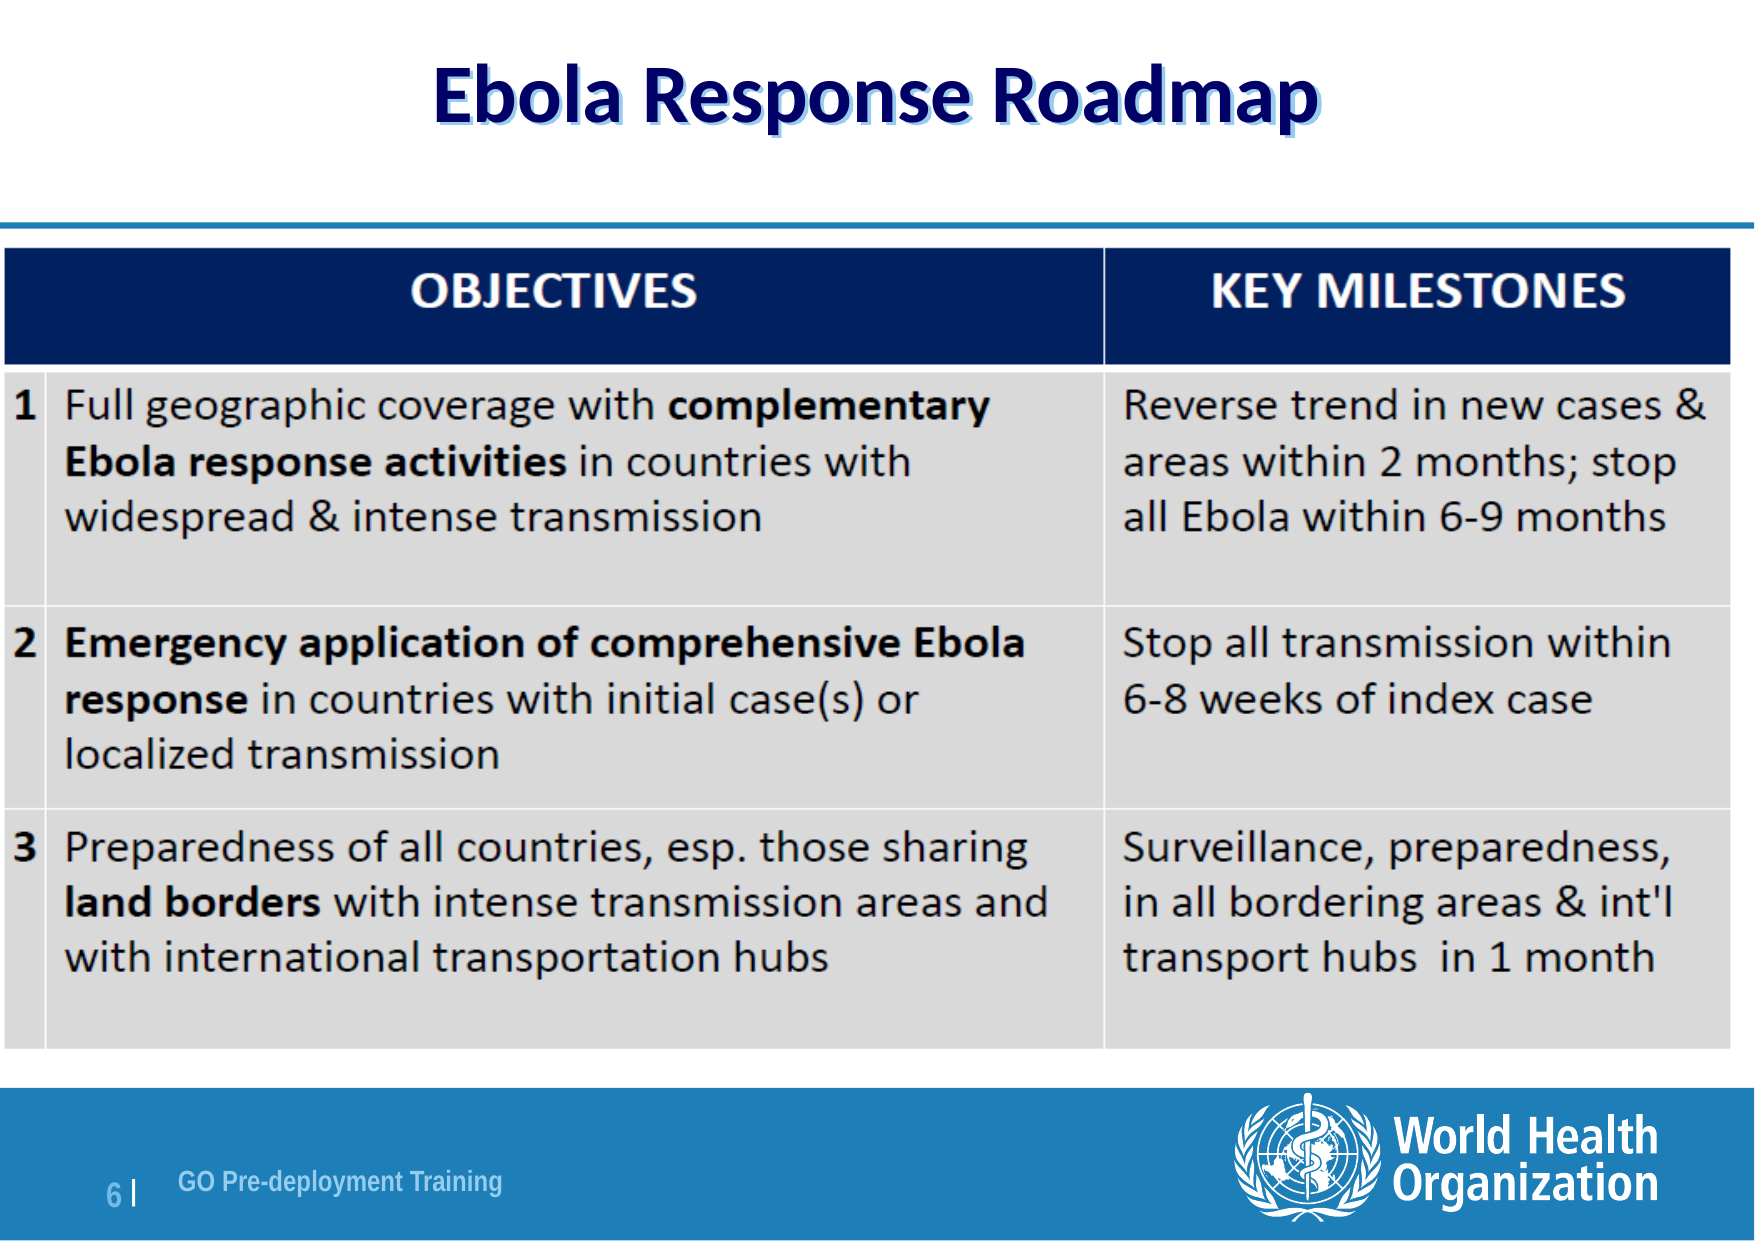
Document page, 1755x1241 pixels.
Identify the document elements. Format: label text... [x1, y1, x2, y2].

title Ebola Response Roadmap [0, 0, 1755, 178]
picture [0, 242, 1744, 1079]
